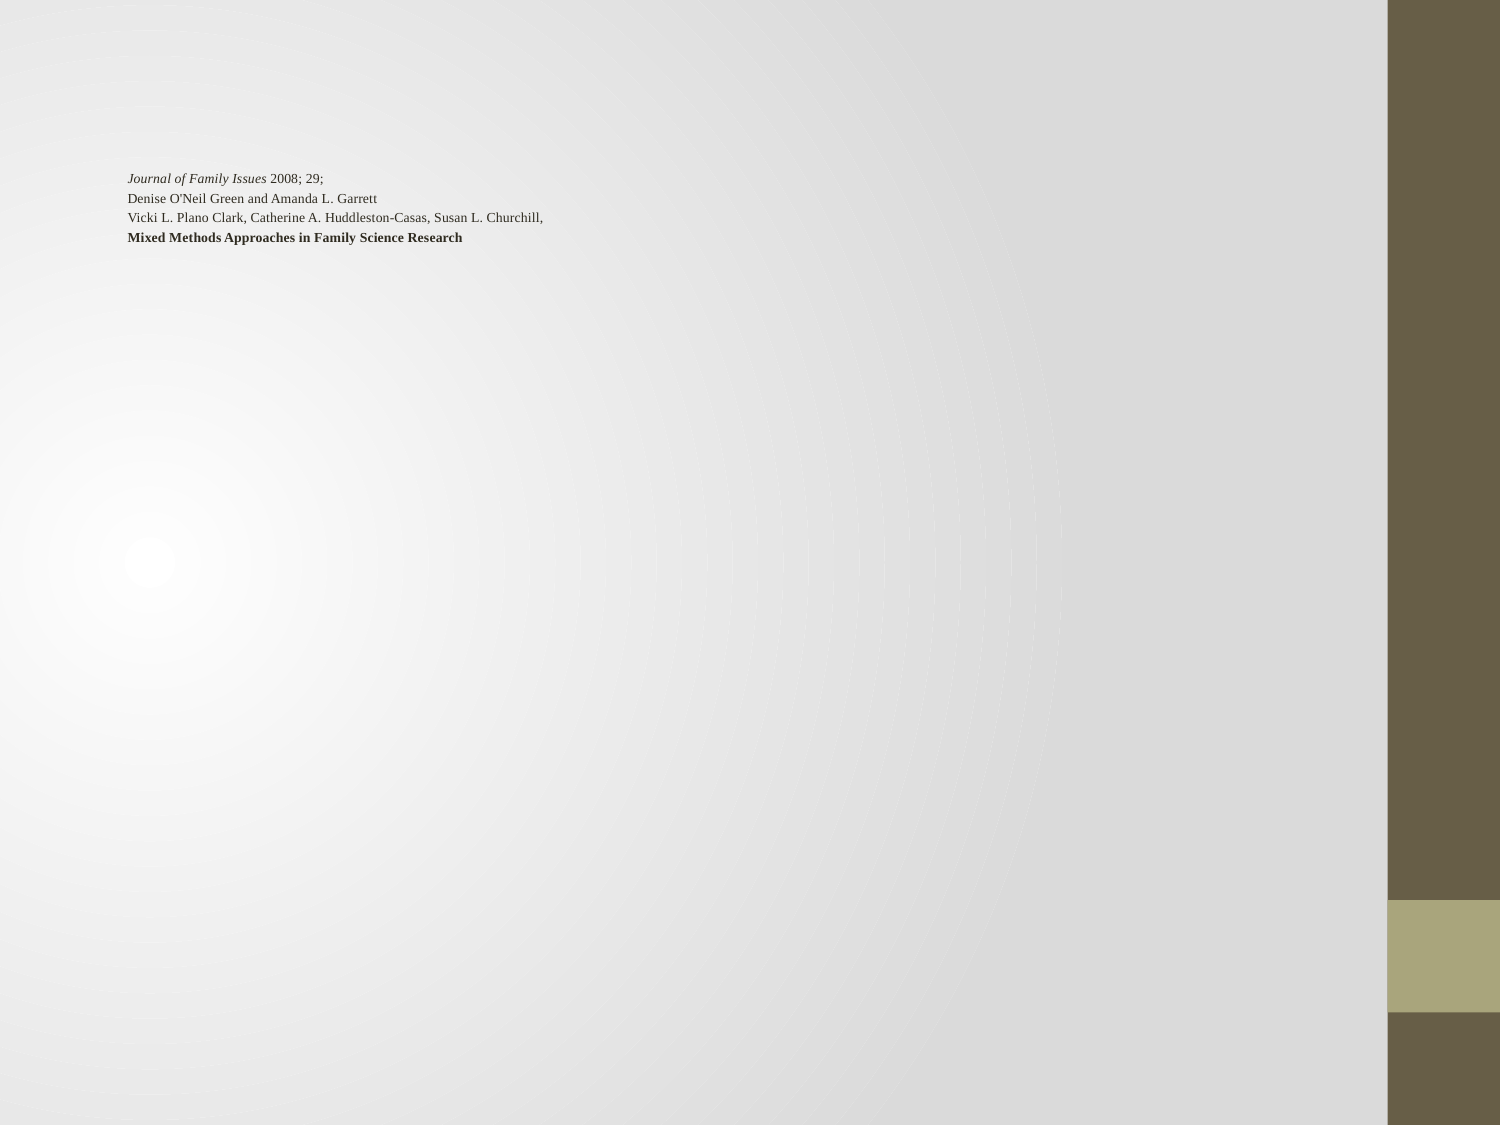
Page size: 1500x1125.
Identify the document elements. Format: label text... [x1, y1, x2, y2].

subtitle Journal of Family Issues 2008; 29; Denise O'Neil Green and Amanda L. Garrett Vicki L. Plano Clark, Catherine A. Huddleston-Casas, Susan L. Churchill, Mixed Methods Approaches in Family Science Research [112, 162, 1173, 263]
